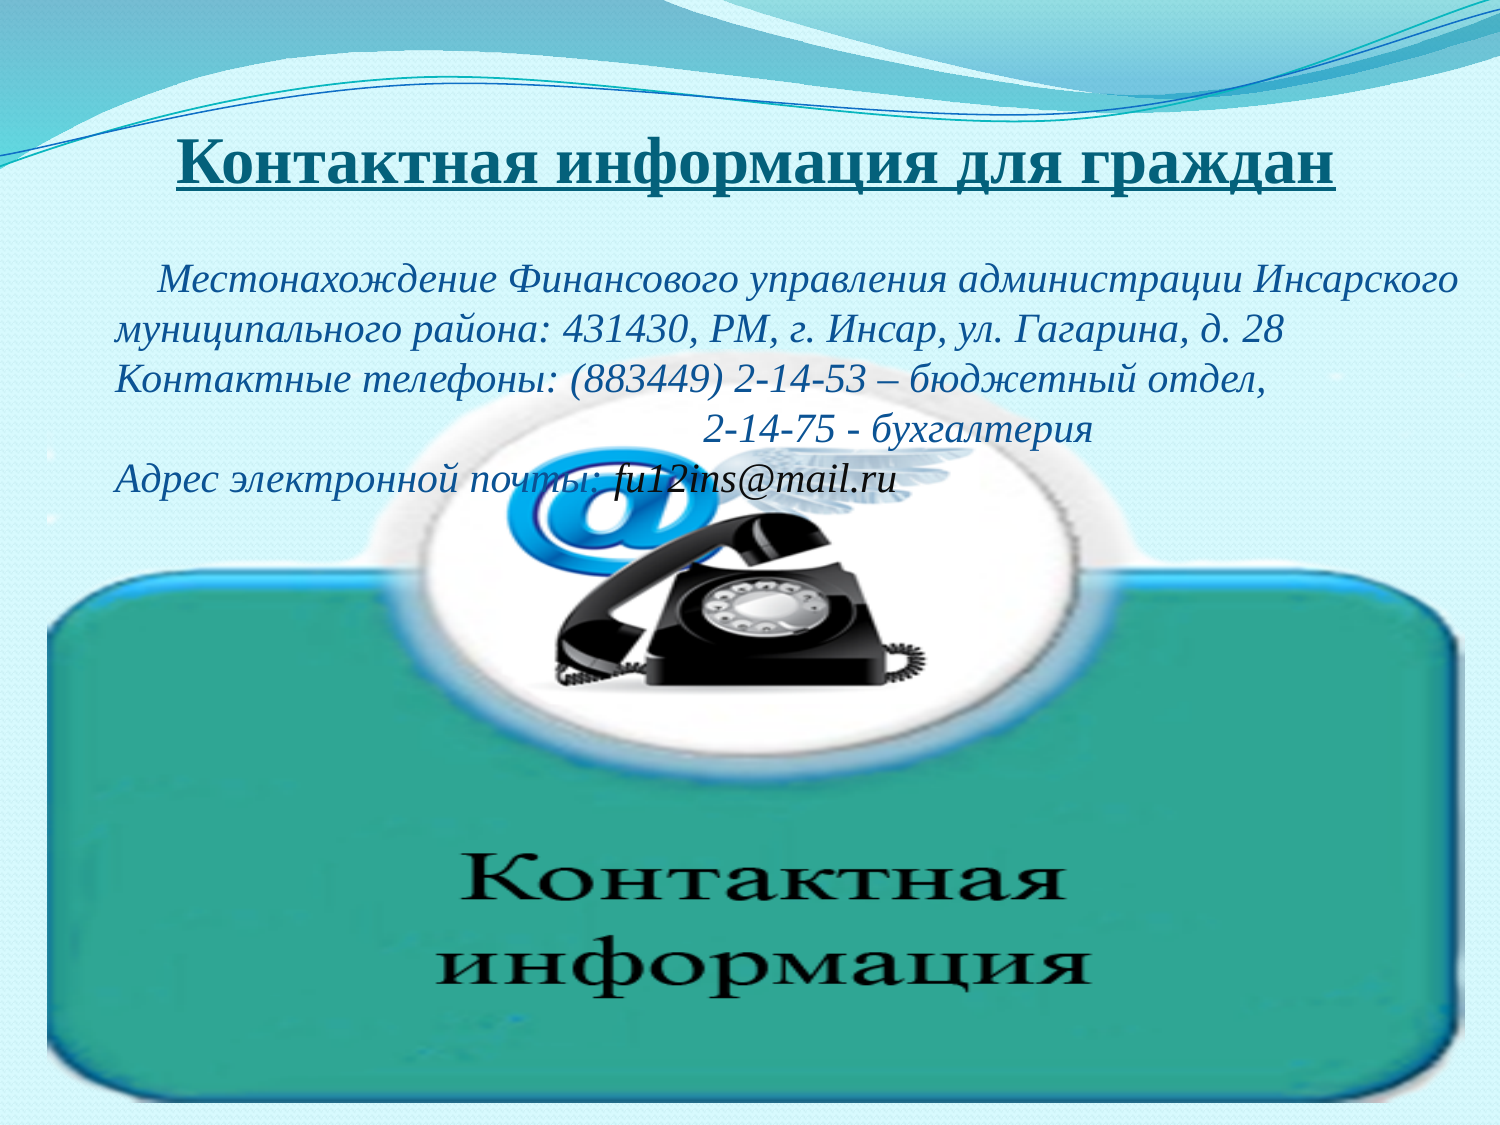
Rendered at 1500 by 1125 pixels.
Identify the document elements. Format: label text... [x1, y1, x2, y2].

text_box Местонахождение Финансового управления администрации Инсарского муниципального района: 431430, РМ, г. Инсар, ул. Гагарина, д. 28 Контактные телефоны: (883449) 2-14-53 – бюджетный отдел, 2-14-75 - бухгалтерия Адрес электронной почты: fu12ins@mail.ru [100, 243, 1500, 559]
title Контактная информация для граждан [75, 115, 1438, 291]
picture [47, 349, 1466, 1103]
